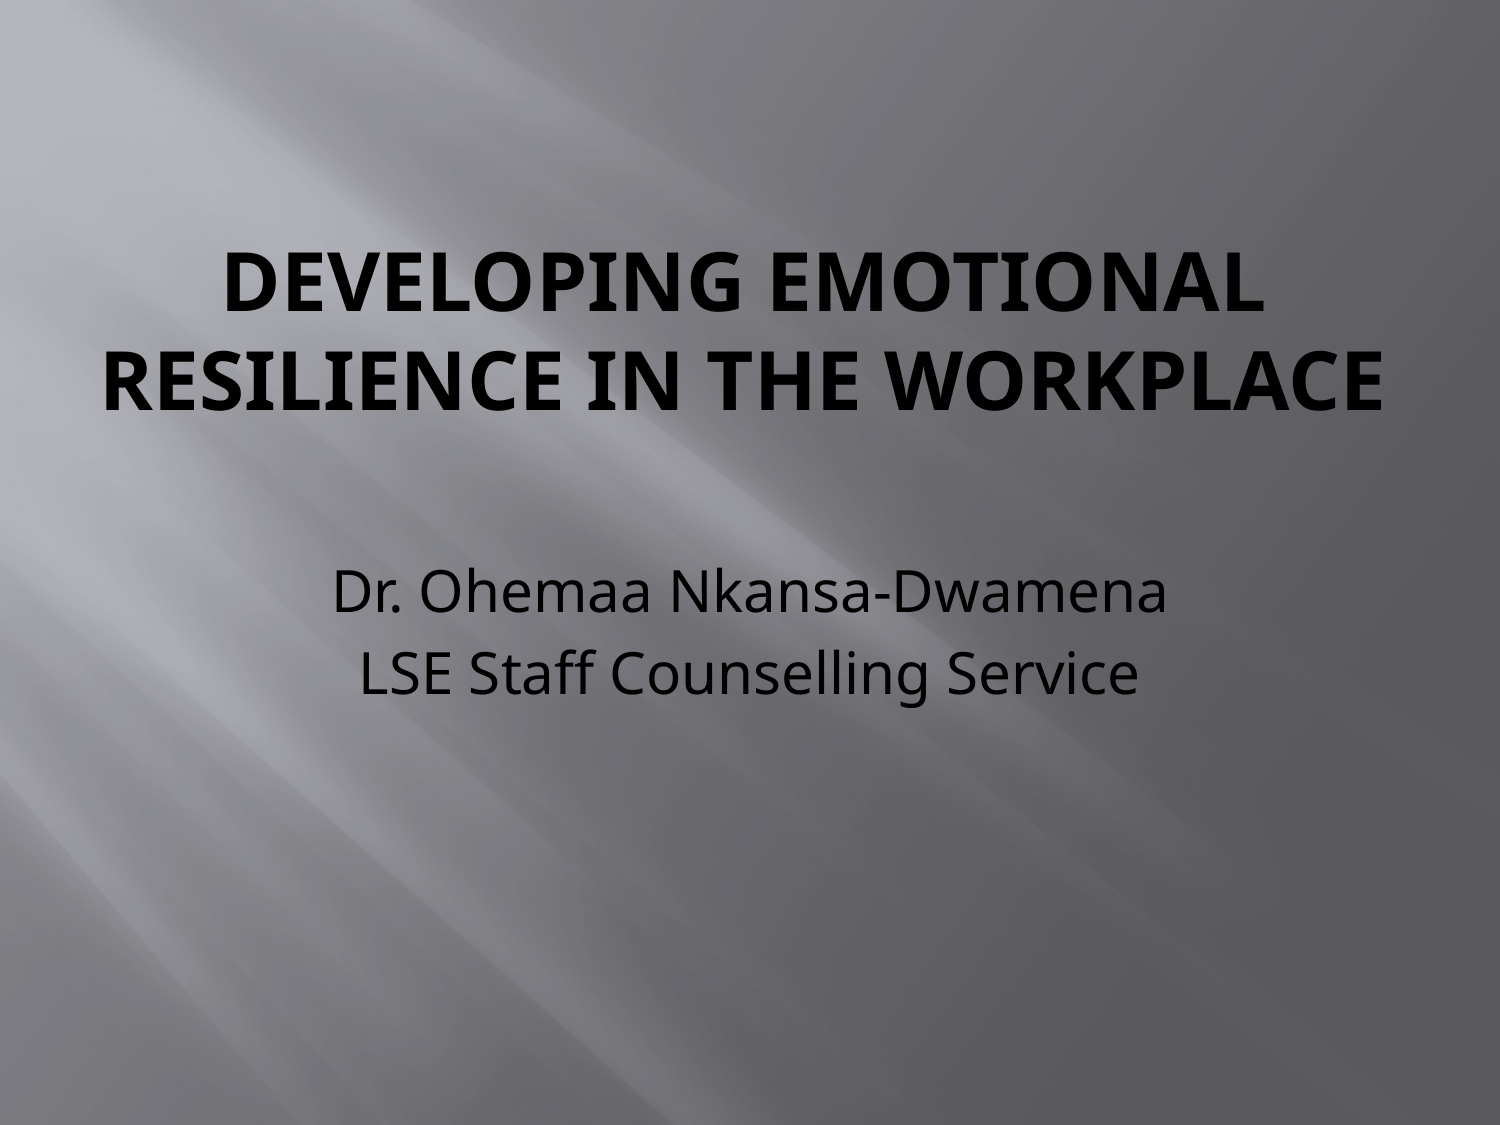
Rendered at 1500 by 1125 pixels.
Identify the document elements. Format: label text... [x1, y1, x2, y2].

subtitle Dr. Ohemaa Nkansa-Dwamena LSE Staff Counselling Service [224, 546, 1276, 835]
title Developing Emotional Resilience in the workplace [69, 224, 1420, 525]
